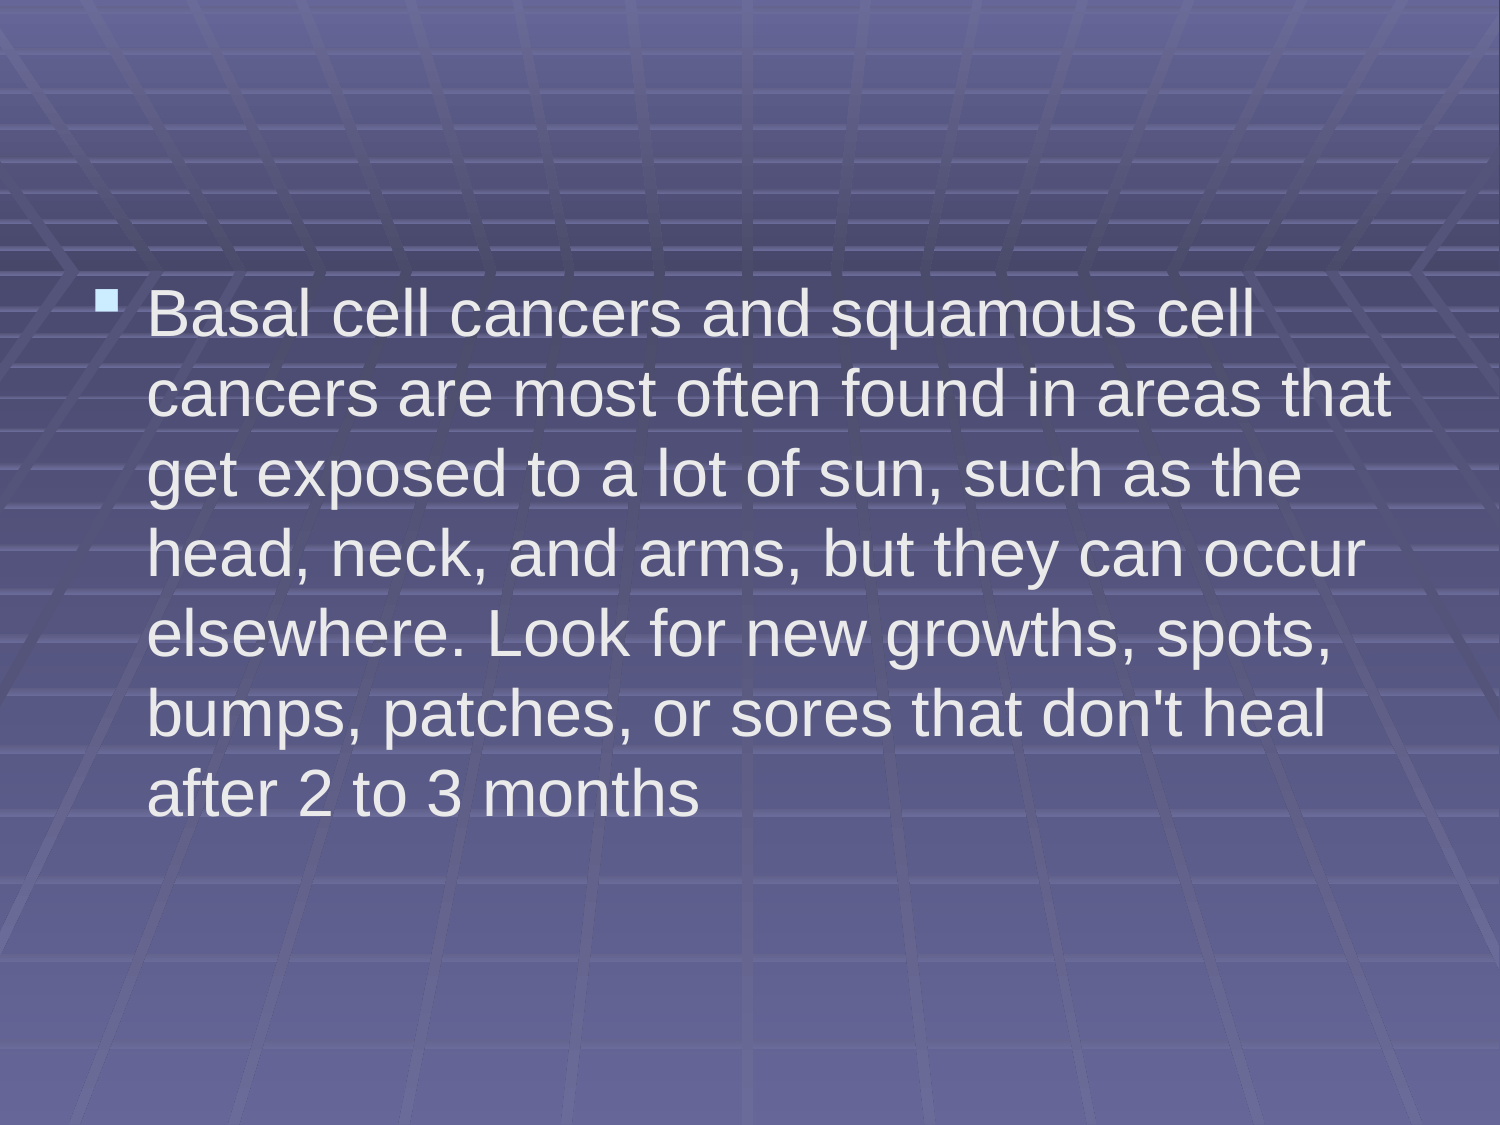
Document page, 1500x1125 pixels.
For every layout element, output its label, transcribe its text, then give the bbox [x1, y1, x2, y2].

list Basal cell cancers and squamous cell cancers are most often found in areas that get exposed to a lot of sun, such as the head, neck, and arms, but they can occur elsewhere. Look for new growths, spots, bumps, patches, or sores that don't heal after 2 to 3 months [74, 261, 1425, 1001]
